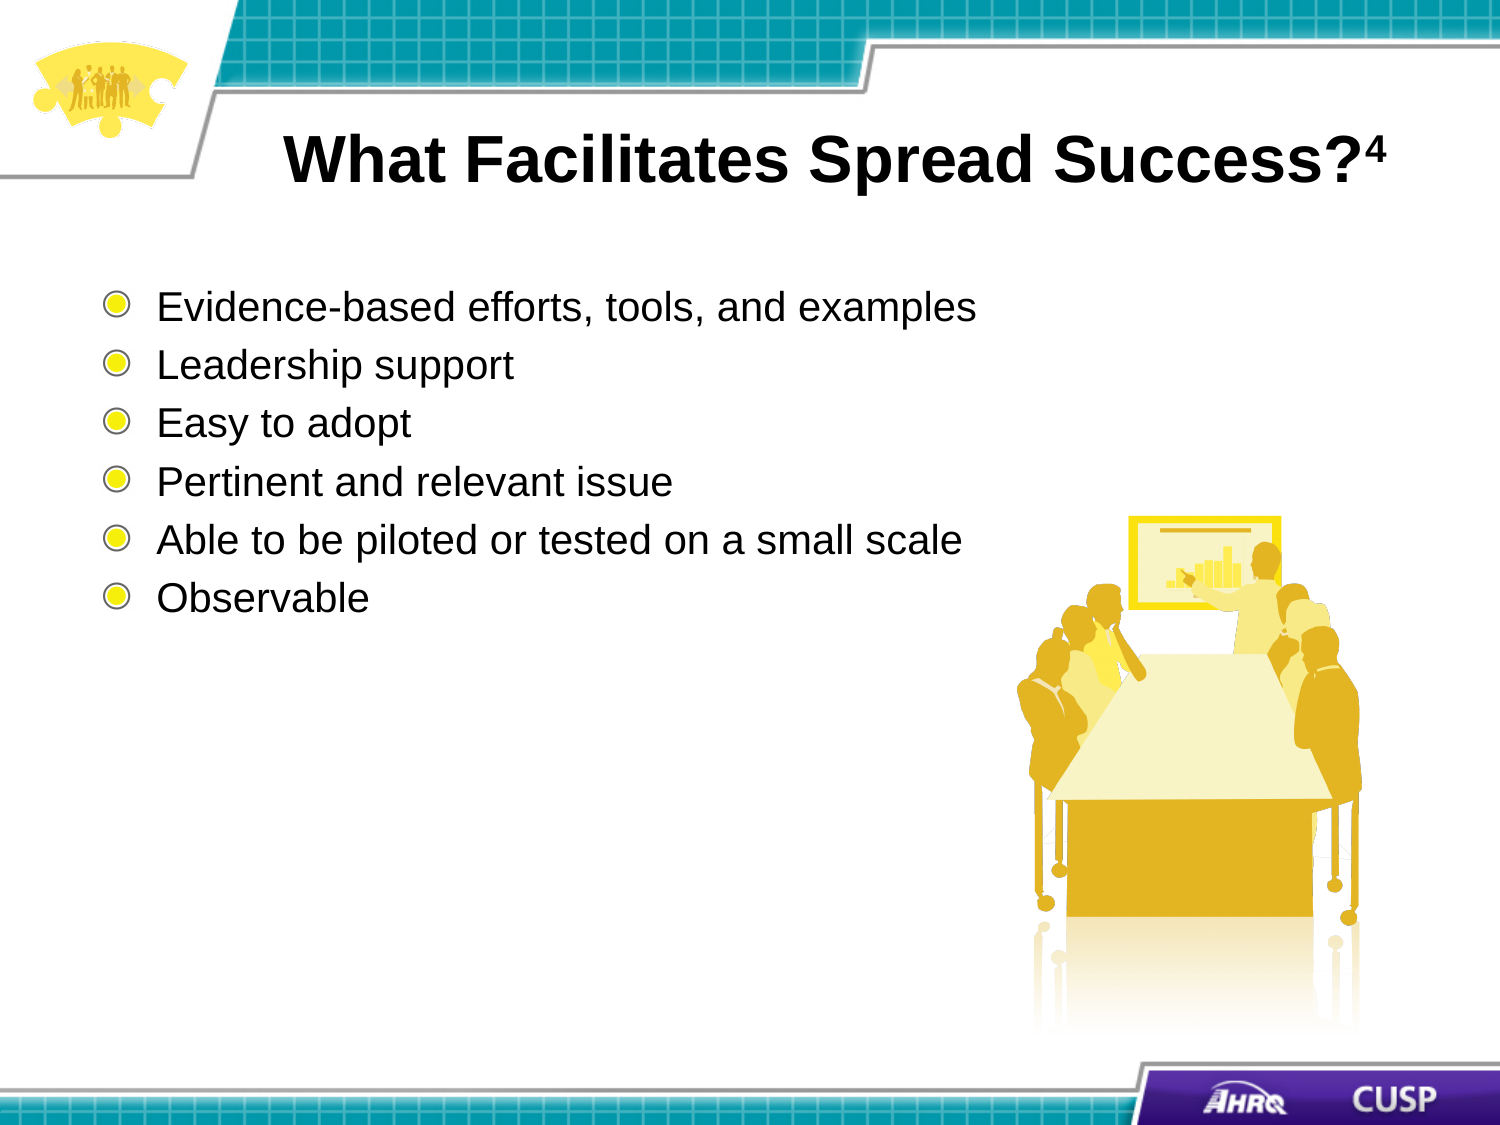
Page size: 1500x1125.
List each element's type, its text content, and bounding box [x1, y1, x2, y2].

picture [0, 0, 1500, 1125]
list Evidence-based efforts, tools, and examples Leadership support Easy to adopt Pertinent and relevant issue Able to be piloted or tested on a small scale Observable [85, 272, 1340, 954]
title What Facilitates Spread Success?4 [85, 108, 1500, 259]
